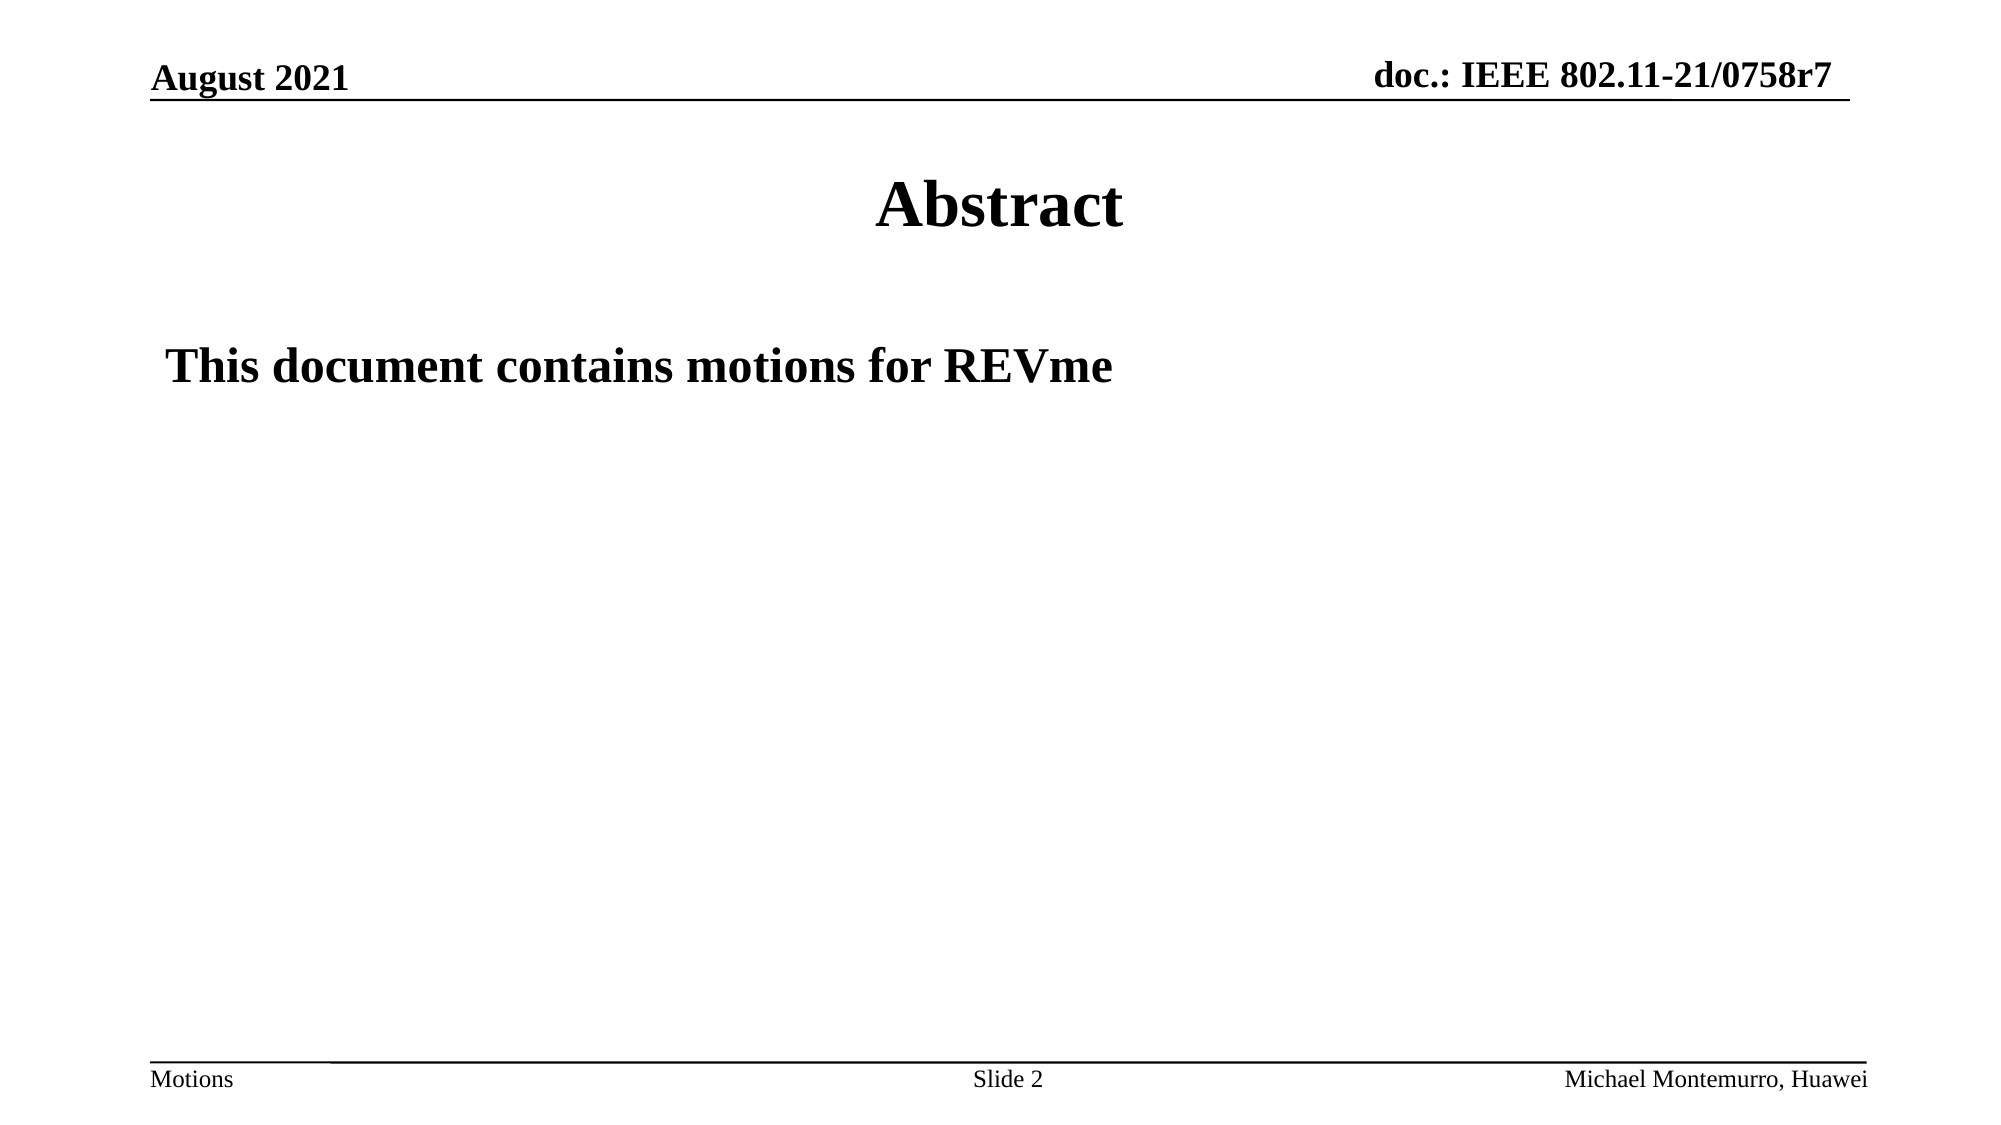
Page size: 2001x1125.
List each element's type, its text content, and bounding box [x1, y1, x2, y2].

footer Michael Montemurro, Huawei [1266, 1061, 1869, 1093]
list This document contains motions for REVme [150, 324, 1850, 1000]
slide_number Slide 2 [972, 1061, 1045, 1093]
title Abstract [150, 112, 1850, 288]
